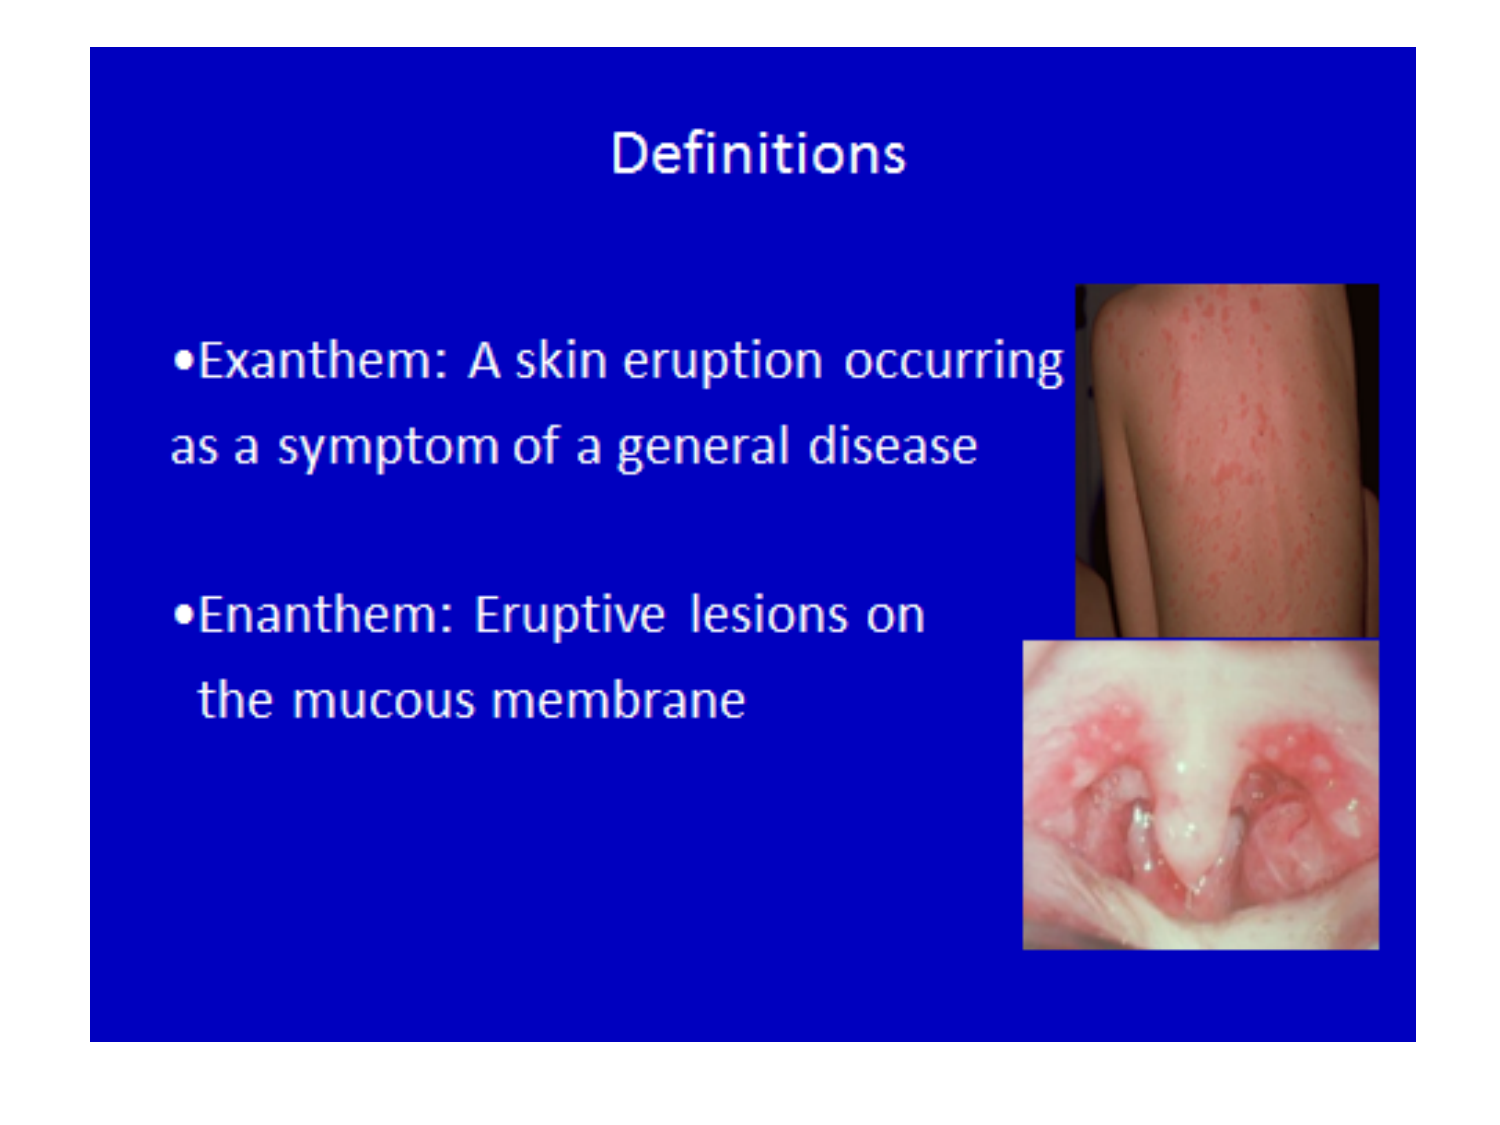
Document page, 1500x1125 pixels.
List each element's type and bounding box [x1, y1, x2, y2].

picture [90, 47, 1417, 1042]
